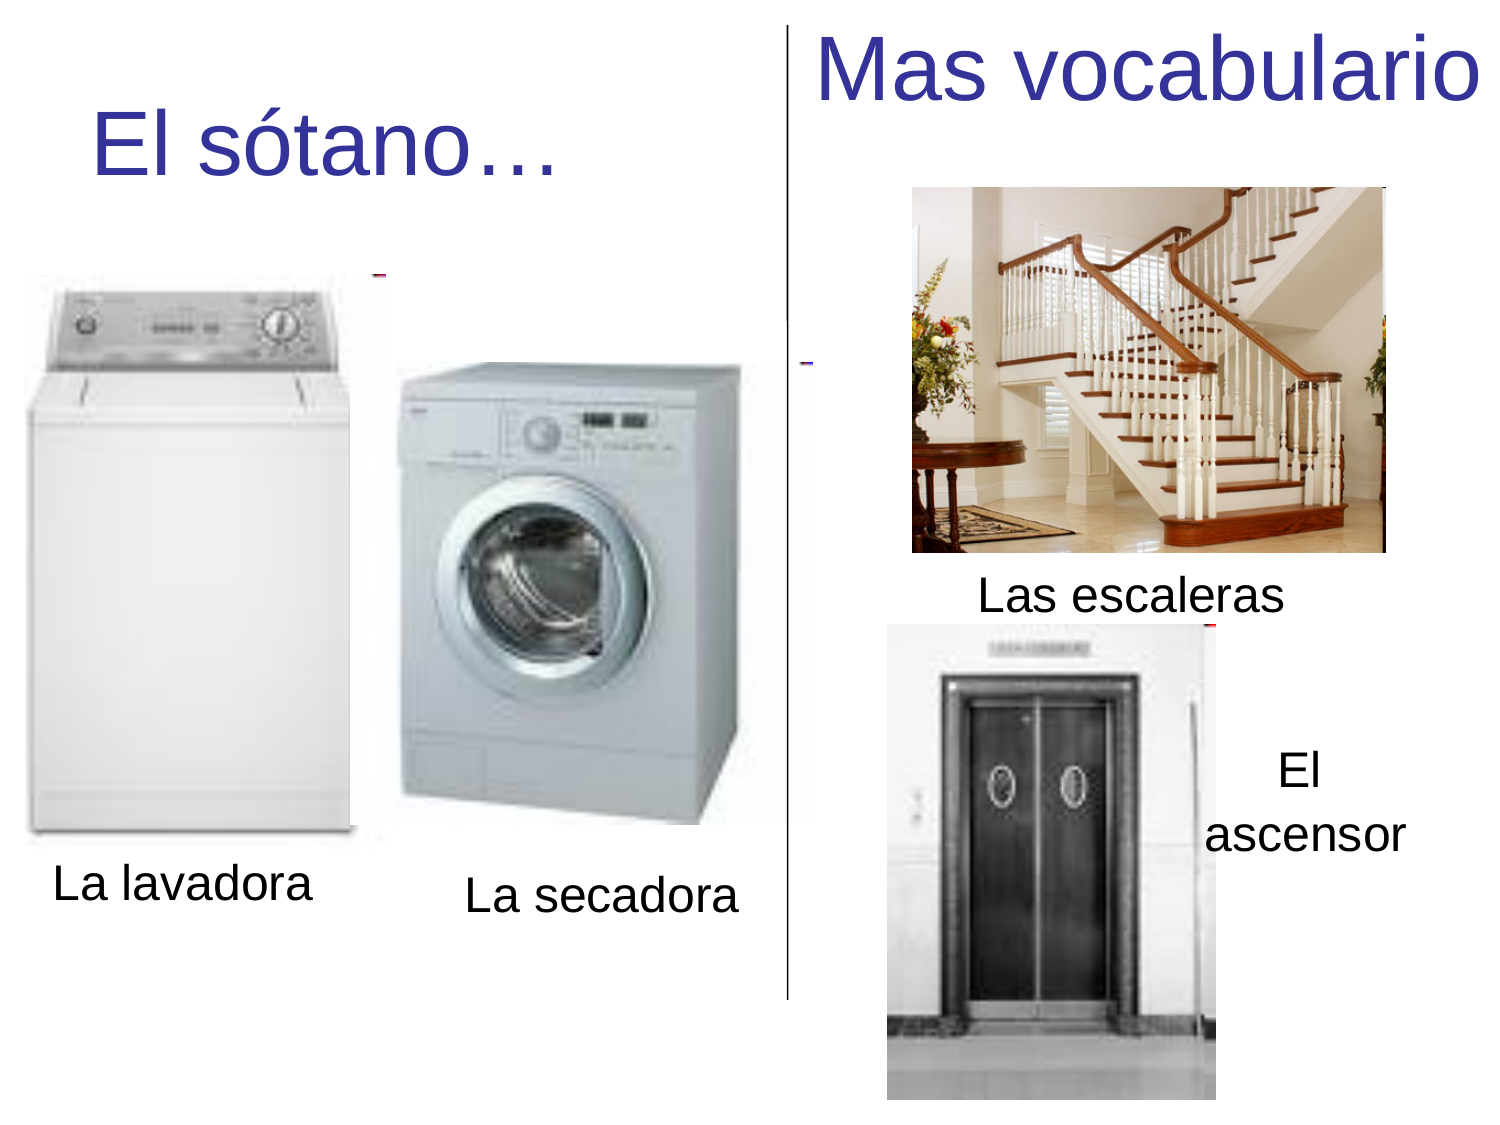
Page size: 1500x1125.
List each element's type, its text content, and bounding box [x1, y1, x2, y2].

picture [887, 624, 1216, 1101]
title El sótano… [75, 45, 738, 233]
text_box El ascensor [1219, 737, 1463, 888]
text_box La secadora [450, 862, 787, 950]
text_box Mas vocabulario [800, 24, 1500, 213]
picture [24, 274, 813, 851]
list La lavadora [37, 860, 375, 938]
picture [912, 187, 1387, 554]
text_box Las escaleras [962, 562, 1363, 650]
